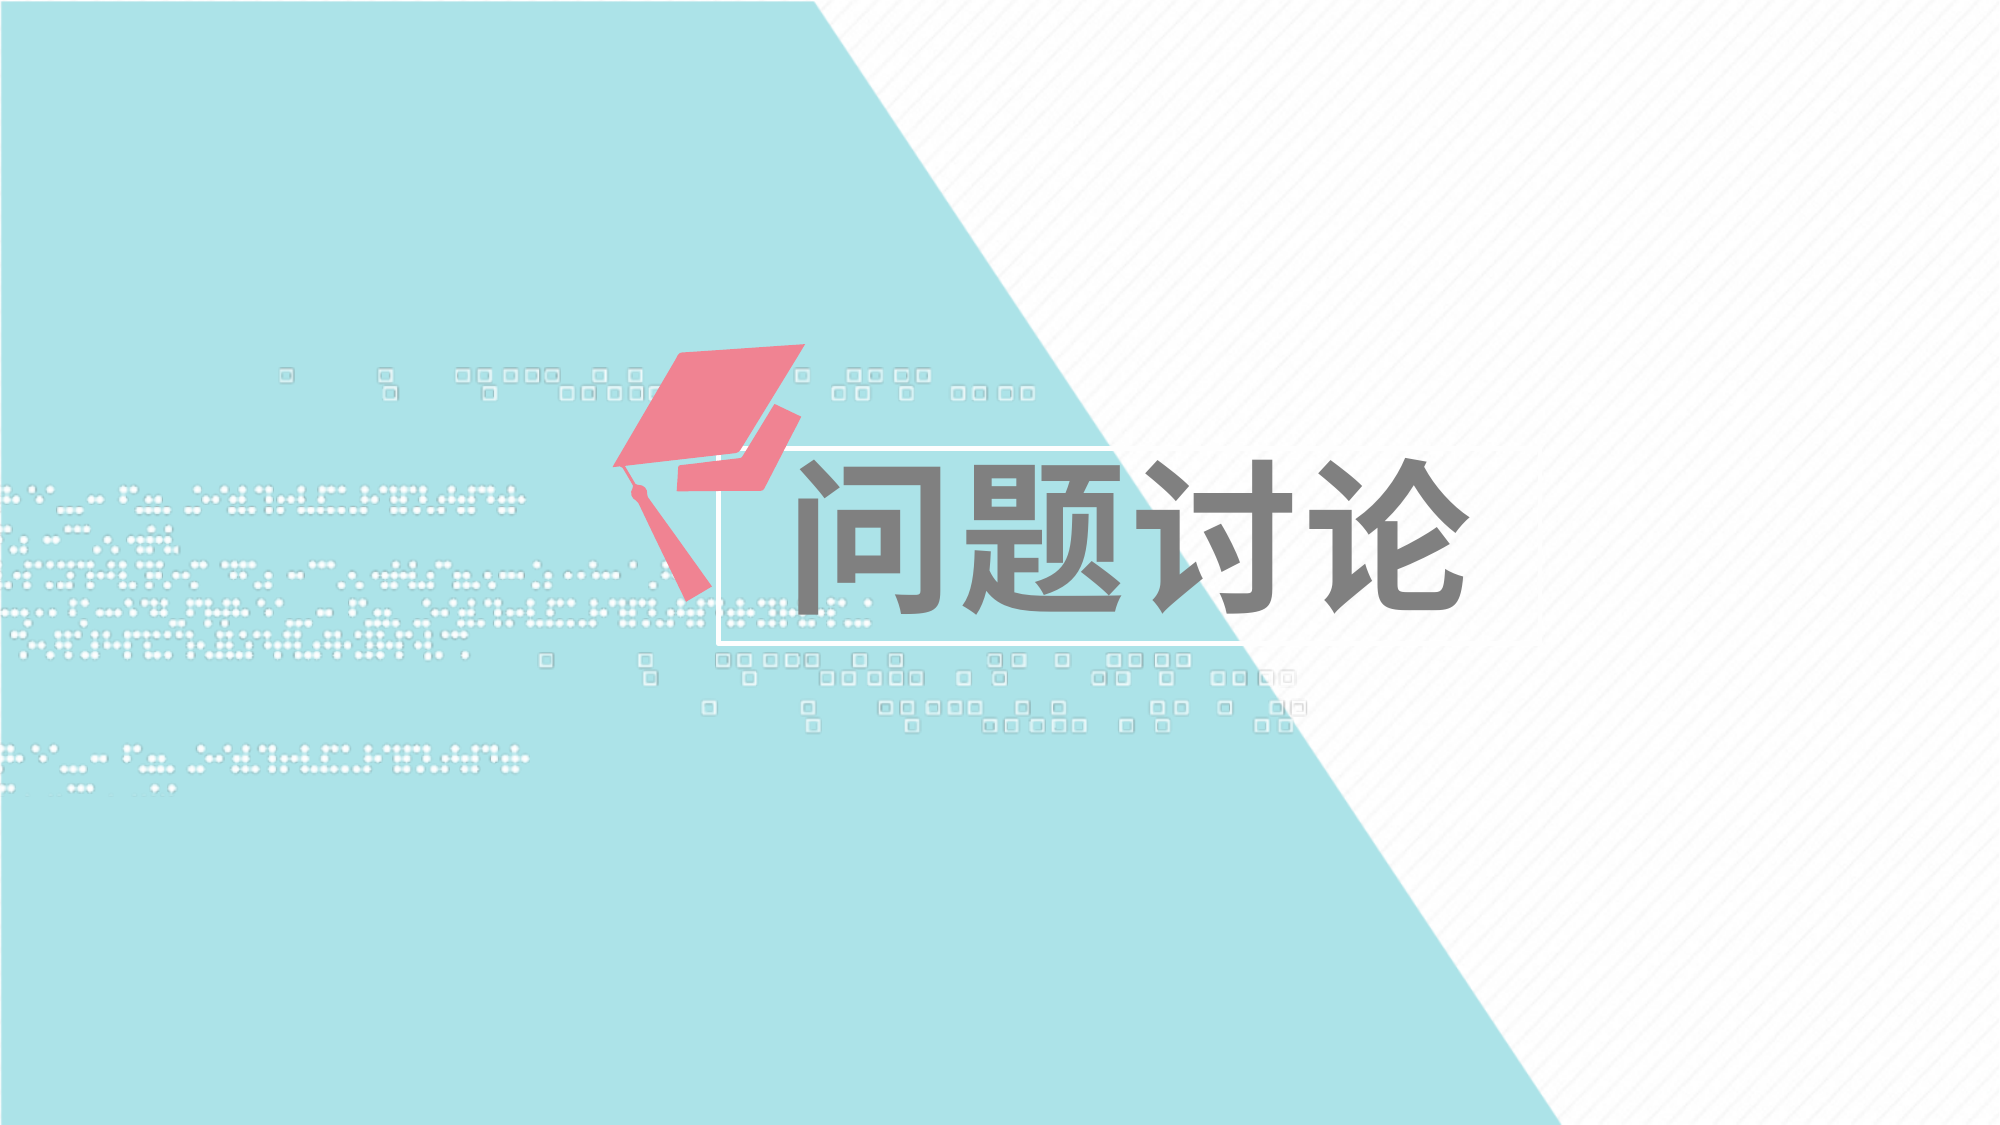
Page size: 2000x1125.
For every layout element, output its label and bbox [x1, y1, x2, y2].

picture [0, 0, 2000, 1125]
text_box [614, 339, 849, 558]
